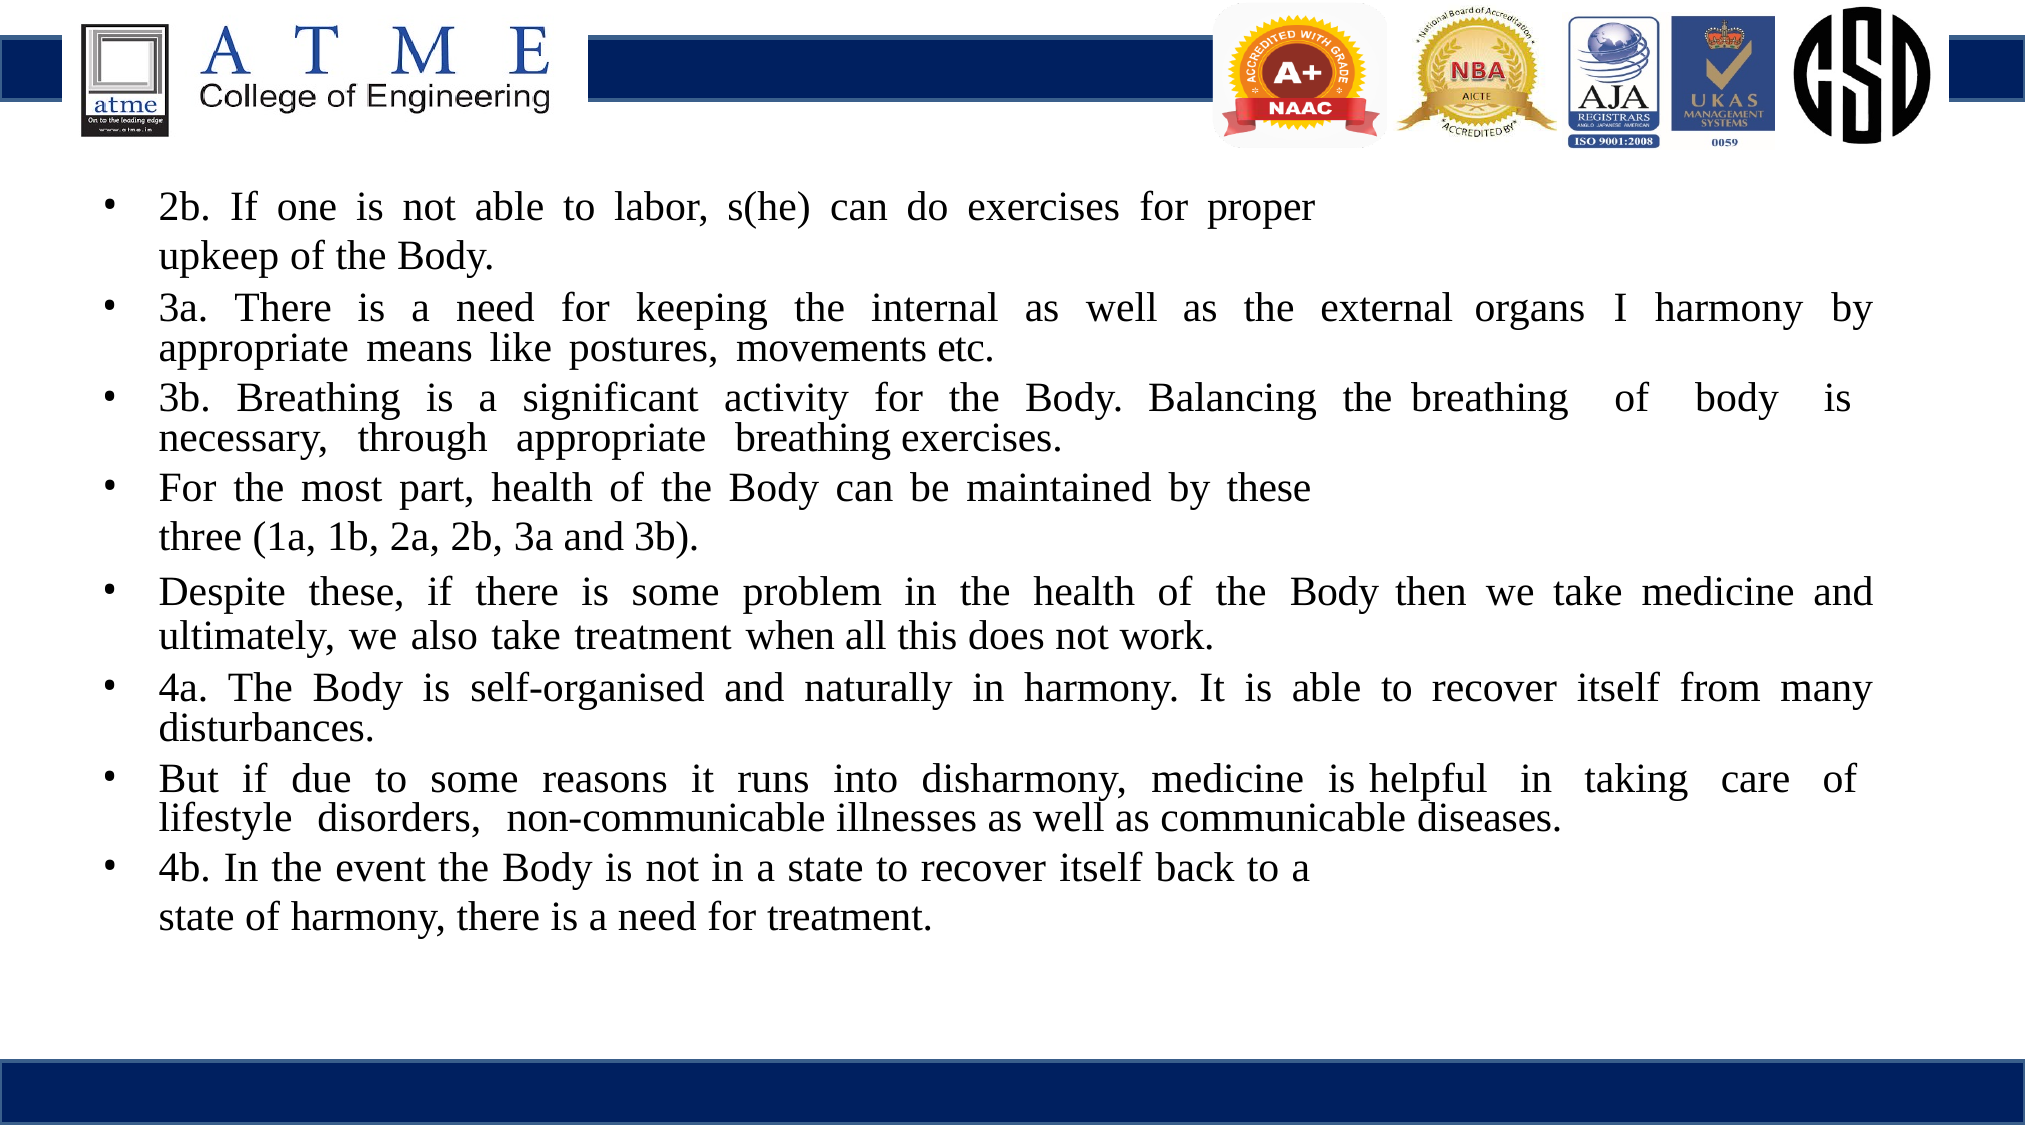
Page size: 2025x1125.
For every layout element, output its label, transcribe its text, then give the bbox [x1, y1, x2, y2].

text_box 2b. If one is not able to labor, s(he) can do exercises for proper upkeep of the Body. 3a. There is a need for keeping the internal as well as the external organs I harmony by appropriate means like postures, movements etc. 3b. Breathing is a significant activity for the Body. Balancing the breathing of body is necessary, through appropriate breathing exercises. For the most part, health of the Body can be maintained by these three (1a, 1b, 2a, 2b, 3a and 3b). Despite these, if there is some problem in the health of the Body then we take medicine and ultimately, we also take treatment when all this does not work. 4a. The Body is self-organised and naturally in harmony. It is able to recover itself from many disturbances. But if due to some reasons it runs into disharmony, medicine is helpful in taking care of lifestyle disorders, non-communicable illnesses as well as communicable diseases. 4b. In the event the Body is not in a state to recover itself back to a state of harmony, there is a need for treatment. [99, 176, 1875, 939]
picture [1212, 0, 1949, 150]
picture [62, 0, 588, 157]
